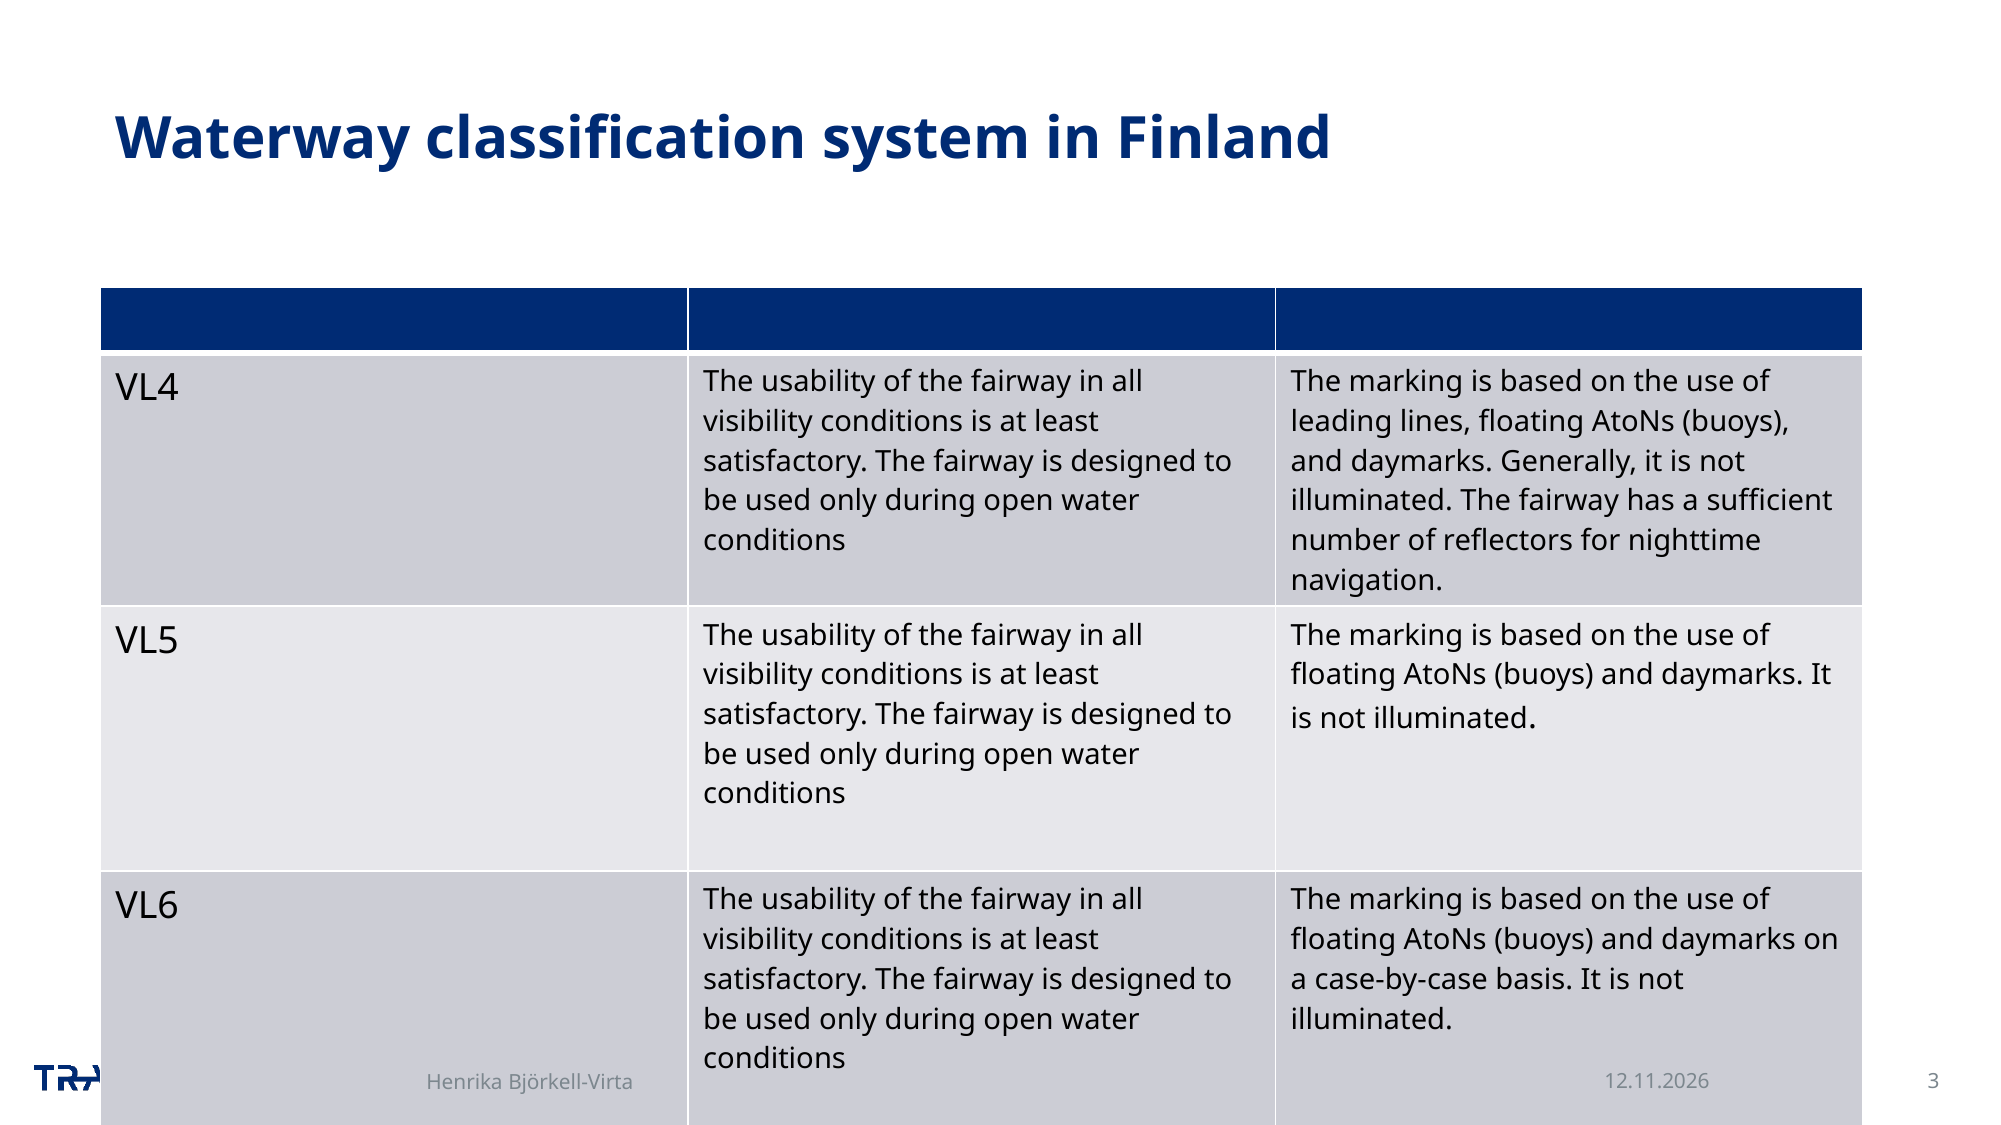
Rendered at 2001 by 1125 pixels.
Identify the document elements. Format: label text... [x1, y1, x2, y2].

table_cell The usability of the fairway in all visibility conditions is at least satisfactory. The fairway is designed to be used only during open water conditions [689, 356, 1275, 605]
table_cell VL5 [101, 607, 687, 870]
slide_number 3 [1854, 1060, 1955, 1103]
table_cell VL4 [101, 356, 687, 605]
table_header [689, 288, 1275, 350]
picture [34, 1064, 100, 1091]
table_cell The usability of the fairway in all visibility conditions is at least satisfactory. The fairway is designed to be used only during open water conditions [689, 607, 1275, 870]
table_cell The marking is based on the use of floating AtoNs (buoys) and daymarks on a case-by-case basis. It is not illuminated. [1276, 872, 1862, 1125]
title Waterway classification system in Finland [100, 100, 1864, 283]
footer Henrika Björkell-Virta [411, 1060, 1000, 1103]
table_cell VL6 [101, 872, 687, 1125]
table_header [1276, 288, 1862, 350]
table_header [101, 288, 687, 350]
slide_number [1503, 1060, 1811, 1103]
table_cell The marking is based on the use of leading lines, floating AtoNs (buoys), and daymarks. Generally, it is not illuminated. The fairway has a sufficient number of reflectors for nighttime navigation. [1276, 356, 1862, 605]
table_cell The usability of the fairway in all visibility conditions is at least satisfactory. The fairway is designed to be used only during open water conditions [689, 872, 1275, 1125]
table_cell The marking is based on the use of floating AtoNs (buoys) and daymarks. It is not illuminated. [1276, 607, 1862, 870]
